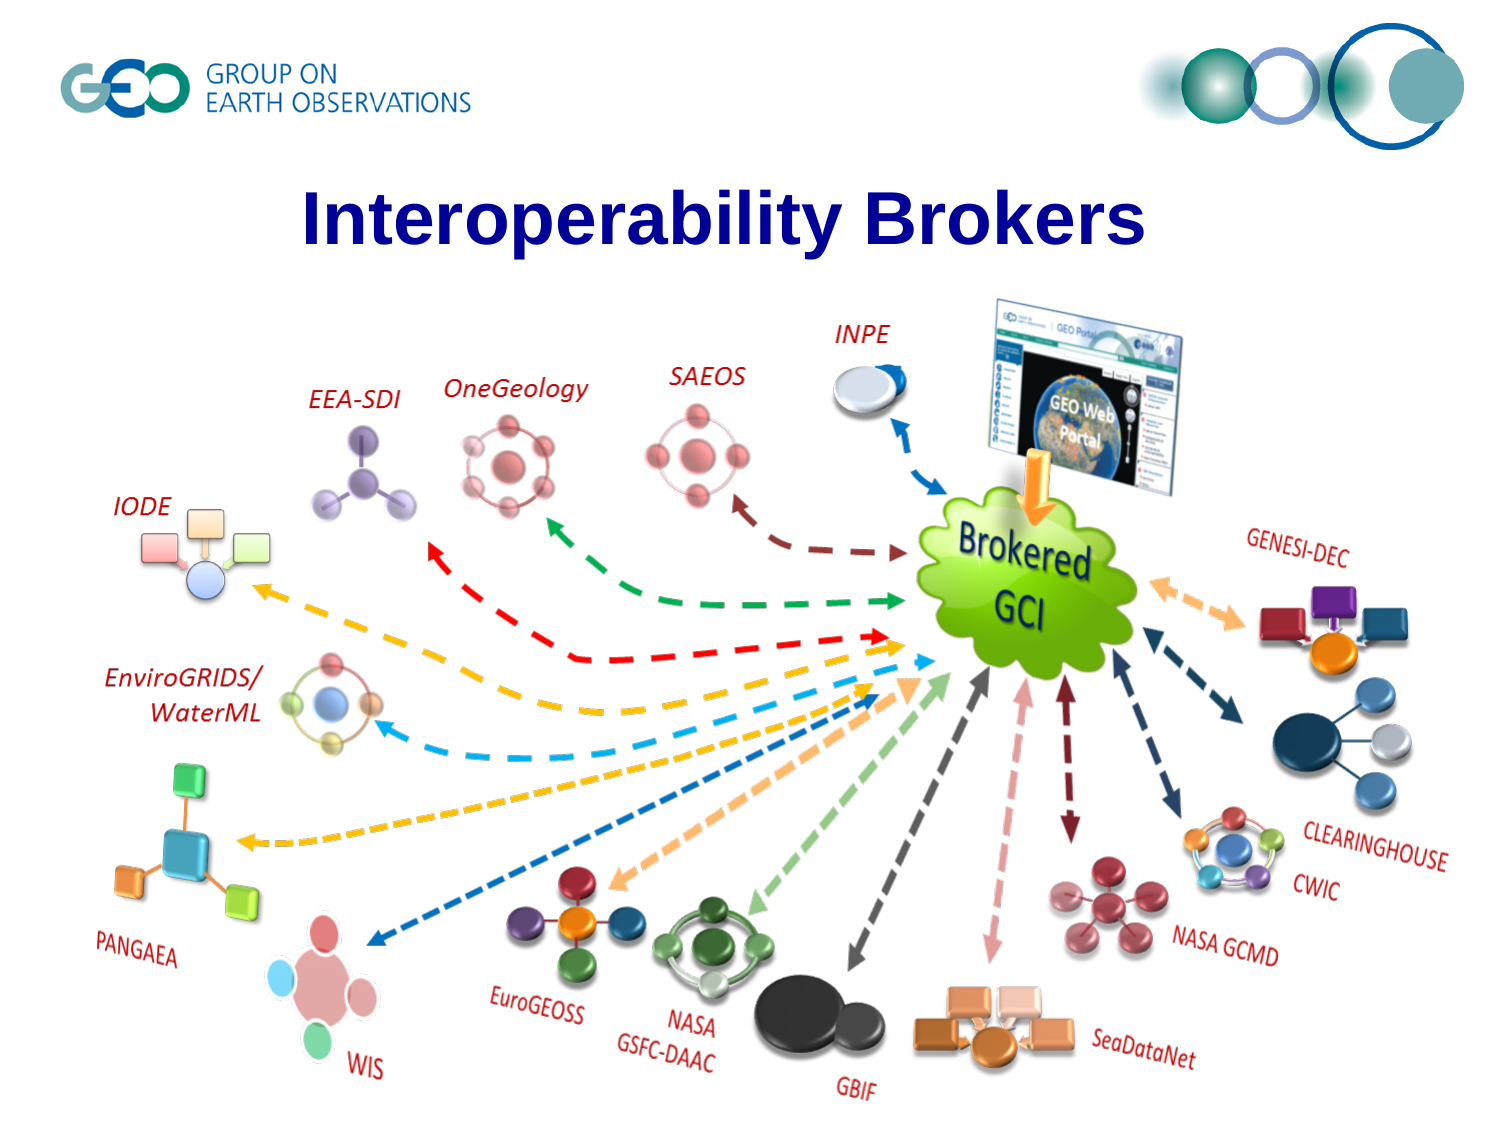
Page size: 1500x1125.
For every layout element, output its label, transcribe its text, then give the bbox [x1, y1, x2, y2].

text_box Interoperability Brokers [199, 162, 1250, 268]
picture [0, 0, 1500, 1125]
